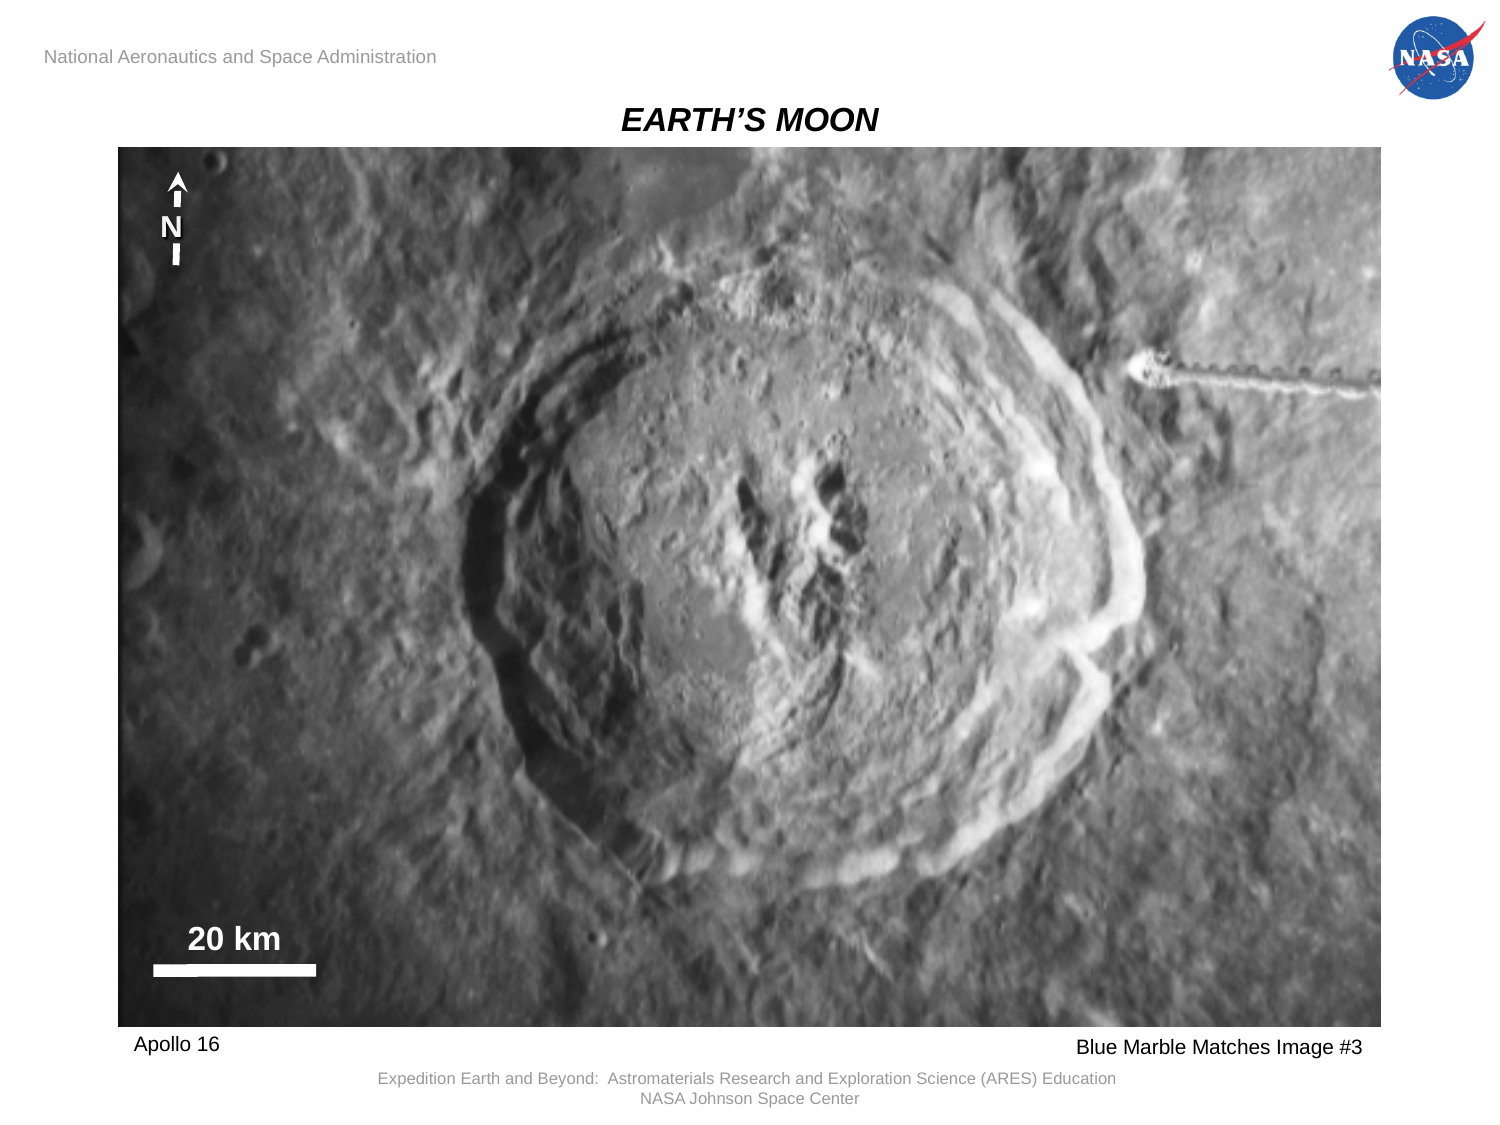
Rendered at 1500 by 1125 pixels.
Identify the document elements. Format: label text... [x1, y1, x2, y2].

text_box EARTH’S MOON [381, 91, 1119, 146]
picture [1387, 15, 1486, 100]
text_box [117, 147, 1381, 1067]
